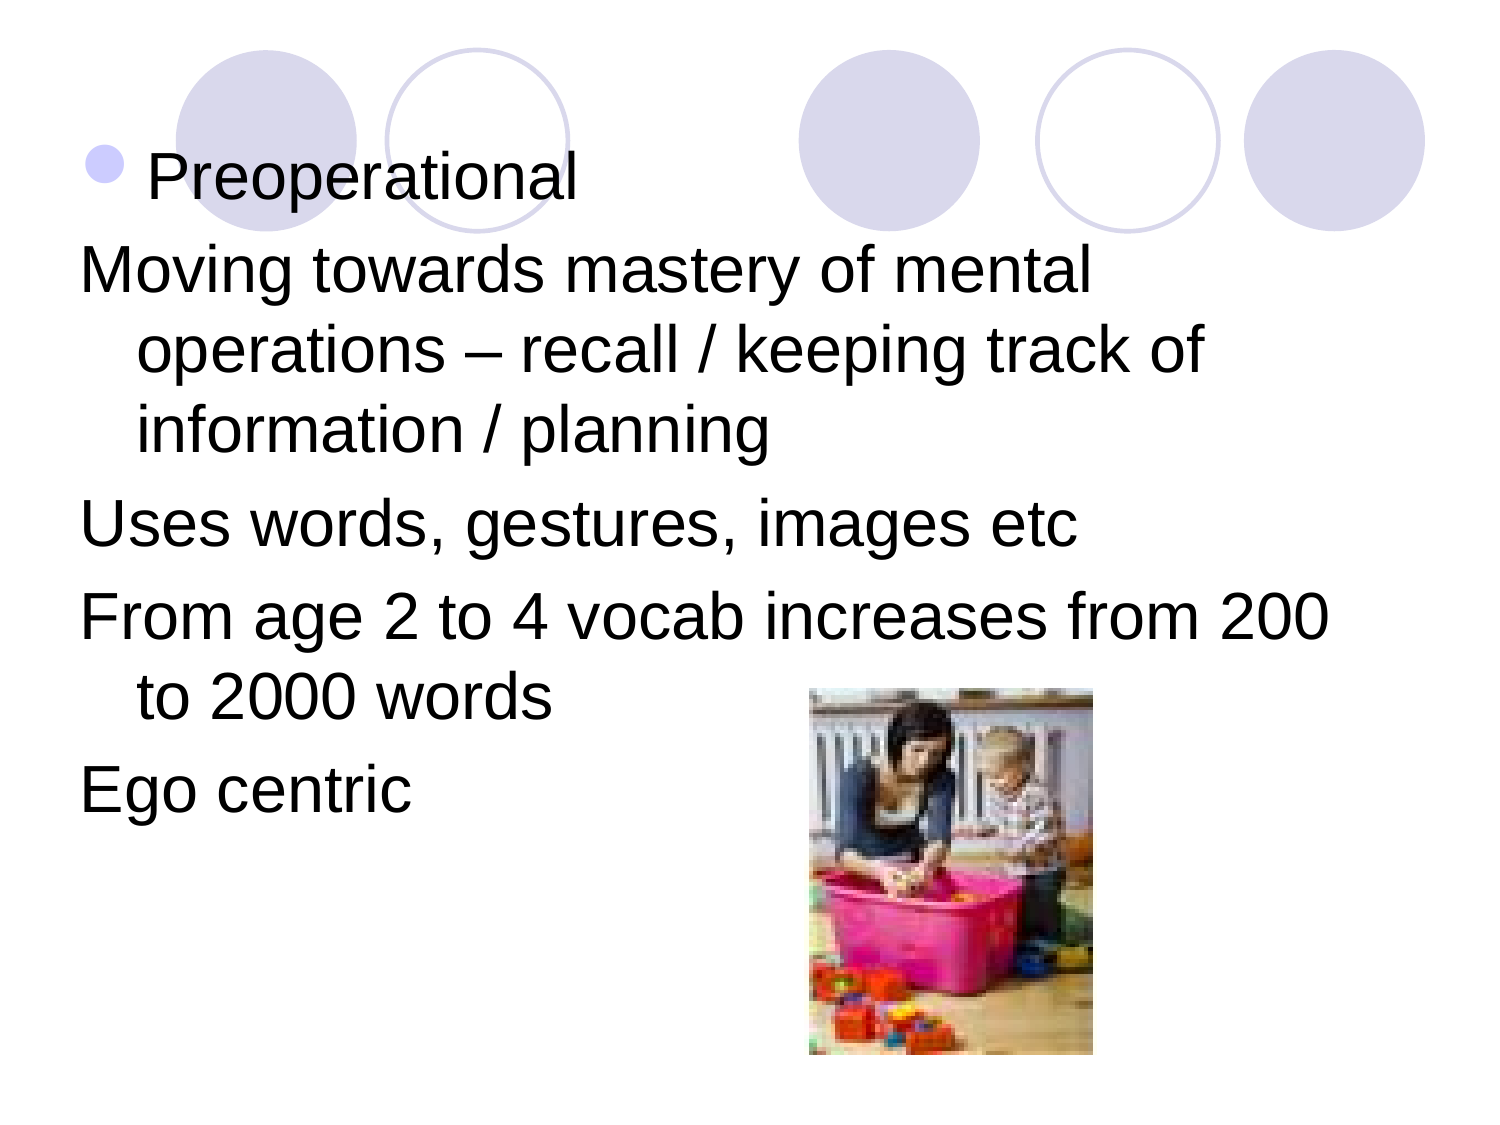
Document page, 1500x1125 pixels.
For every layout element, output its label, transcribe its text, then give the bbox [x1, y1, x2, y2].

list Preoperational Moving towards mastery of mental operations – recall / keeping track of information / planning Uses words, gestures, images etc From age 2 to 4 vocab increases from 200 to 2000 words Ego centric [64, 125, 1416, 869]
picture [738, 688, 1164, 1056]
